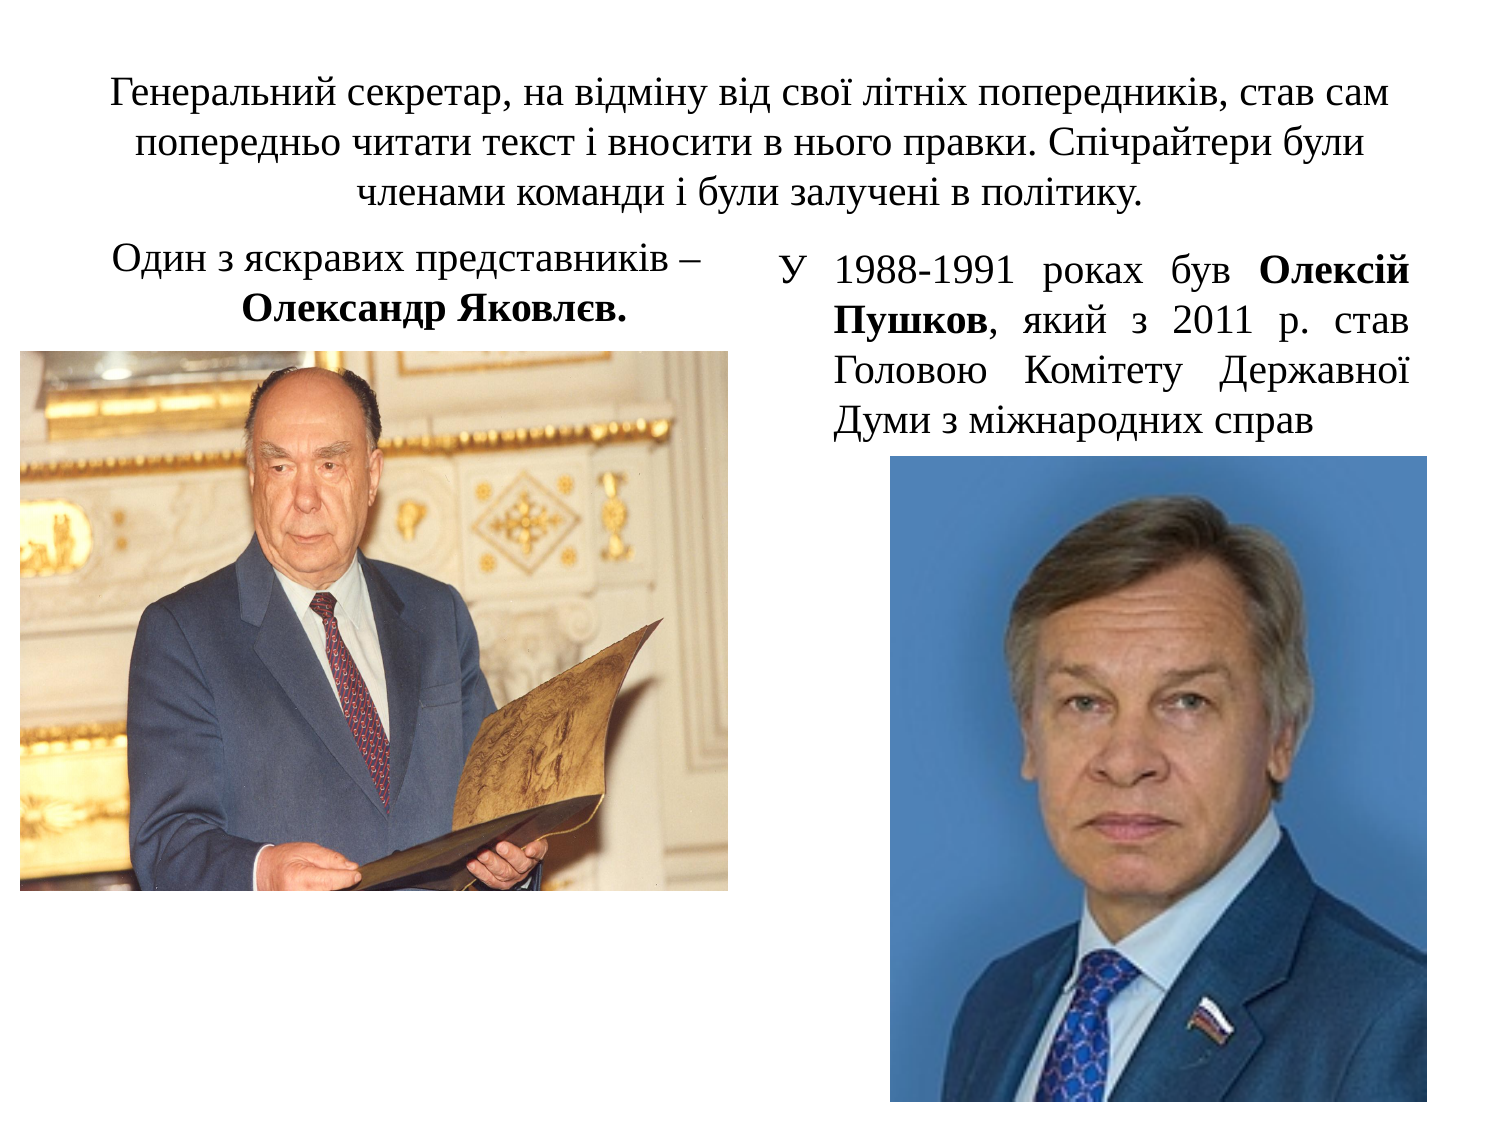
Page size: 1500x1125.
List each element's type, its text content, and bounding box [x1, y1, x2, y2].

picture [890, 456, 1427, 1102]
list У 1988-1991 роках був Олексій Пушков, який з 2011 р. став Головою Комітету Державної Думи з міжнародних справ [762, 234, 1425, 469]
title Генеральний секретар, на відміну від свої літніх попередників, став сам попередньо читати текст і вносити в нього правки. Спічрайтери були членами команди і були залучені в політику. [75, 45, 1425, 233]
list Один з яскравих представників – Олександр Яковлєв. [75, 222, 738, 375]
picture [20, 351, 728, 891]
